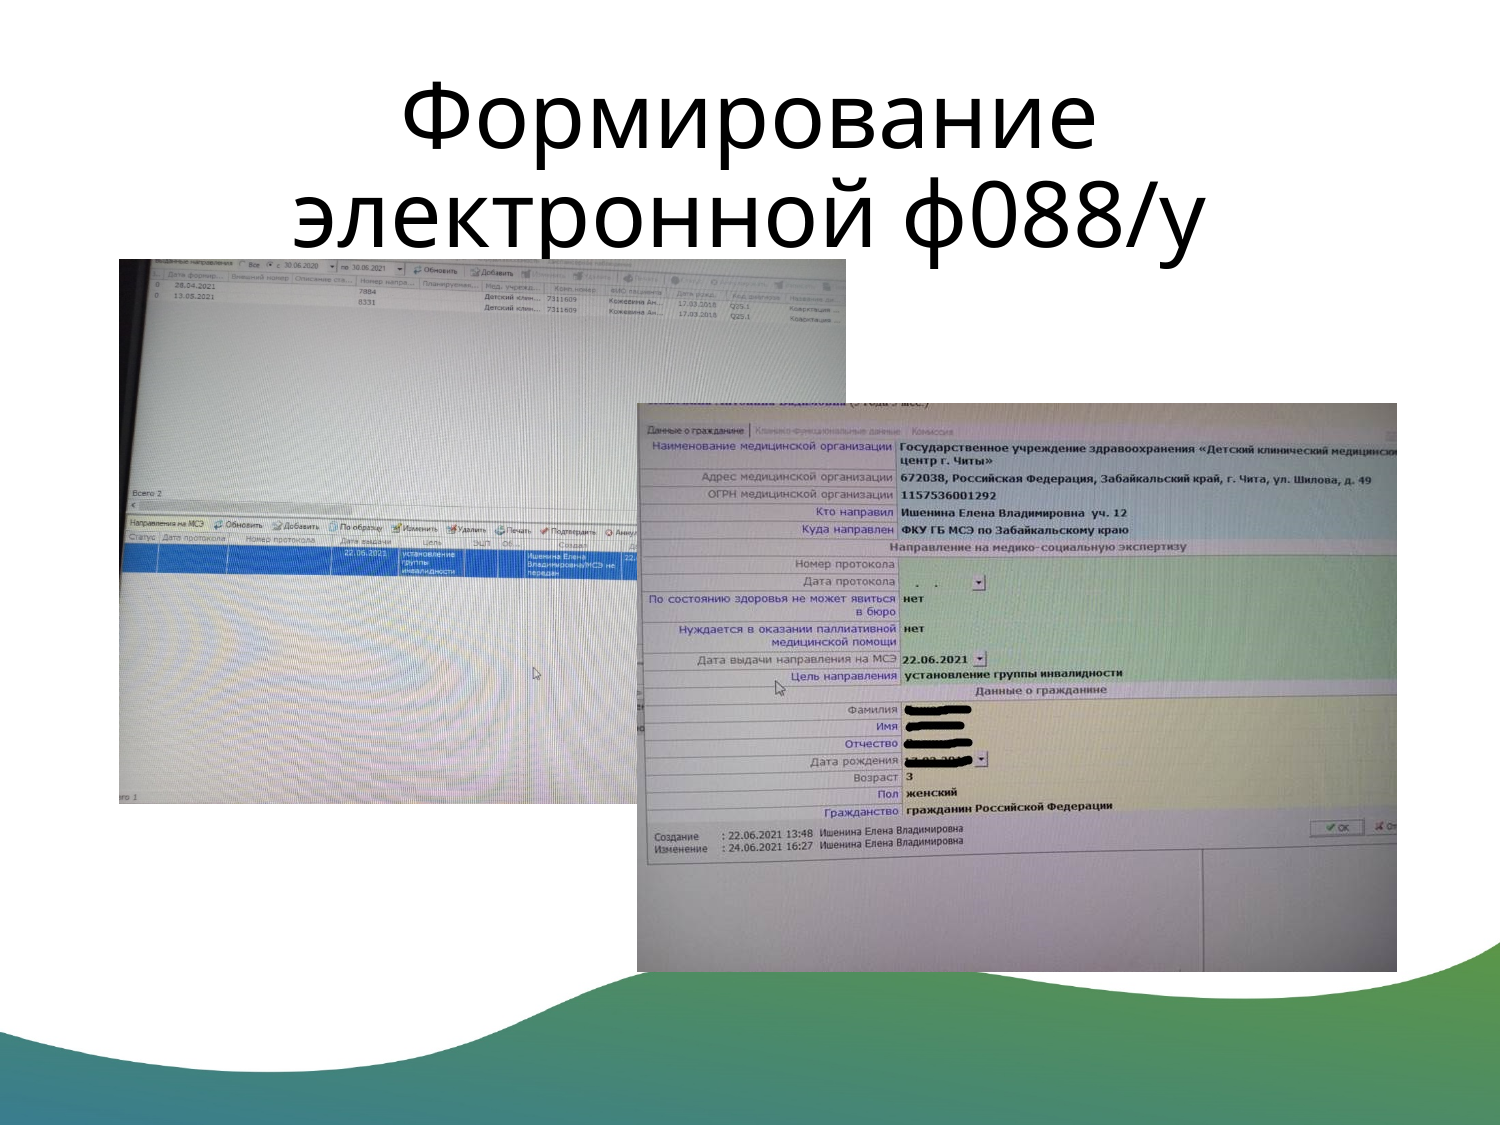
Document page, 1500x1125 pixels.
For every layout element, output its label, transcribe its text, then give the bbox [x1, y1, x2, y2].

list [119, 259, 846, 804]
title Формирование электронной ф088/у [103, 59, 1397, 278]
picture [0, 0, 1500, 1125]
